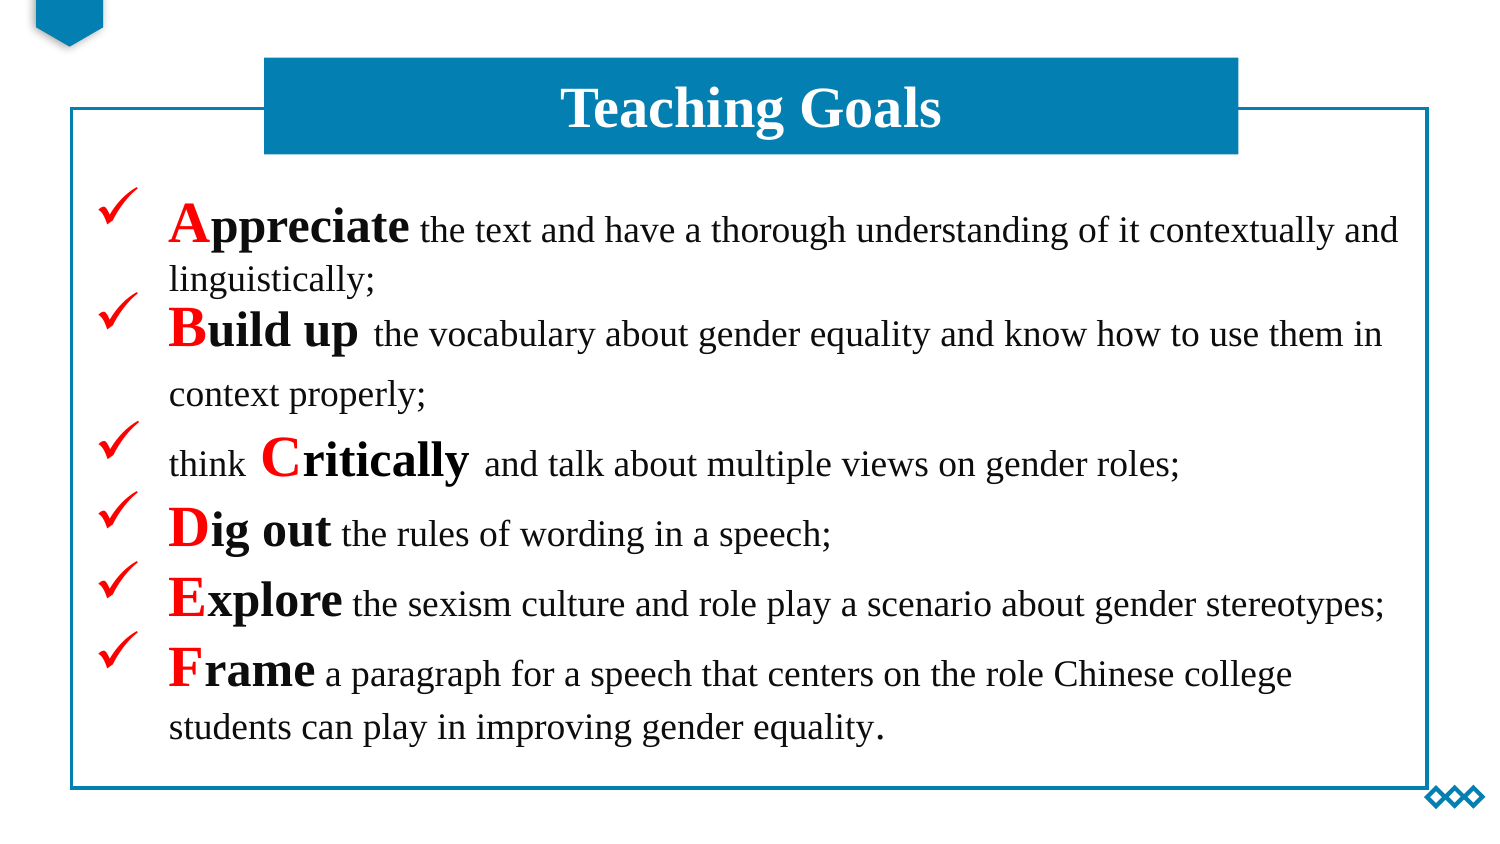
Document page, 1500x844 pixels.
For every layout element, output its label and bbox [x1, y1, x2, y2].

text_box [36, 0, 1483, 807]
